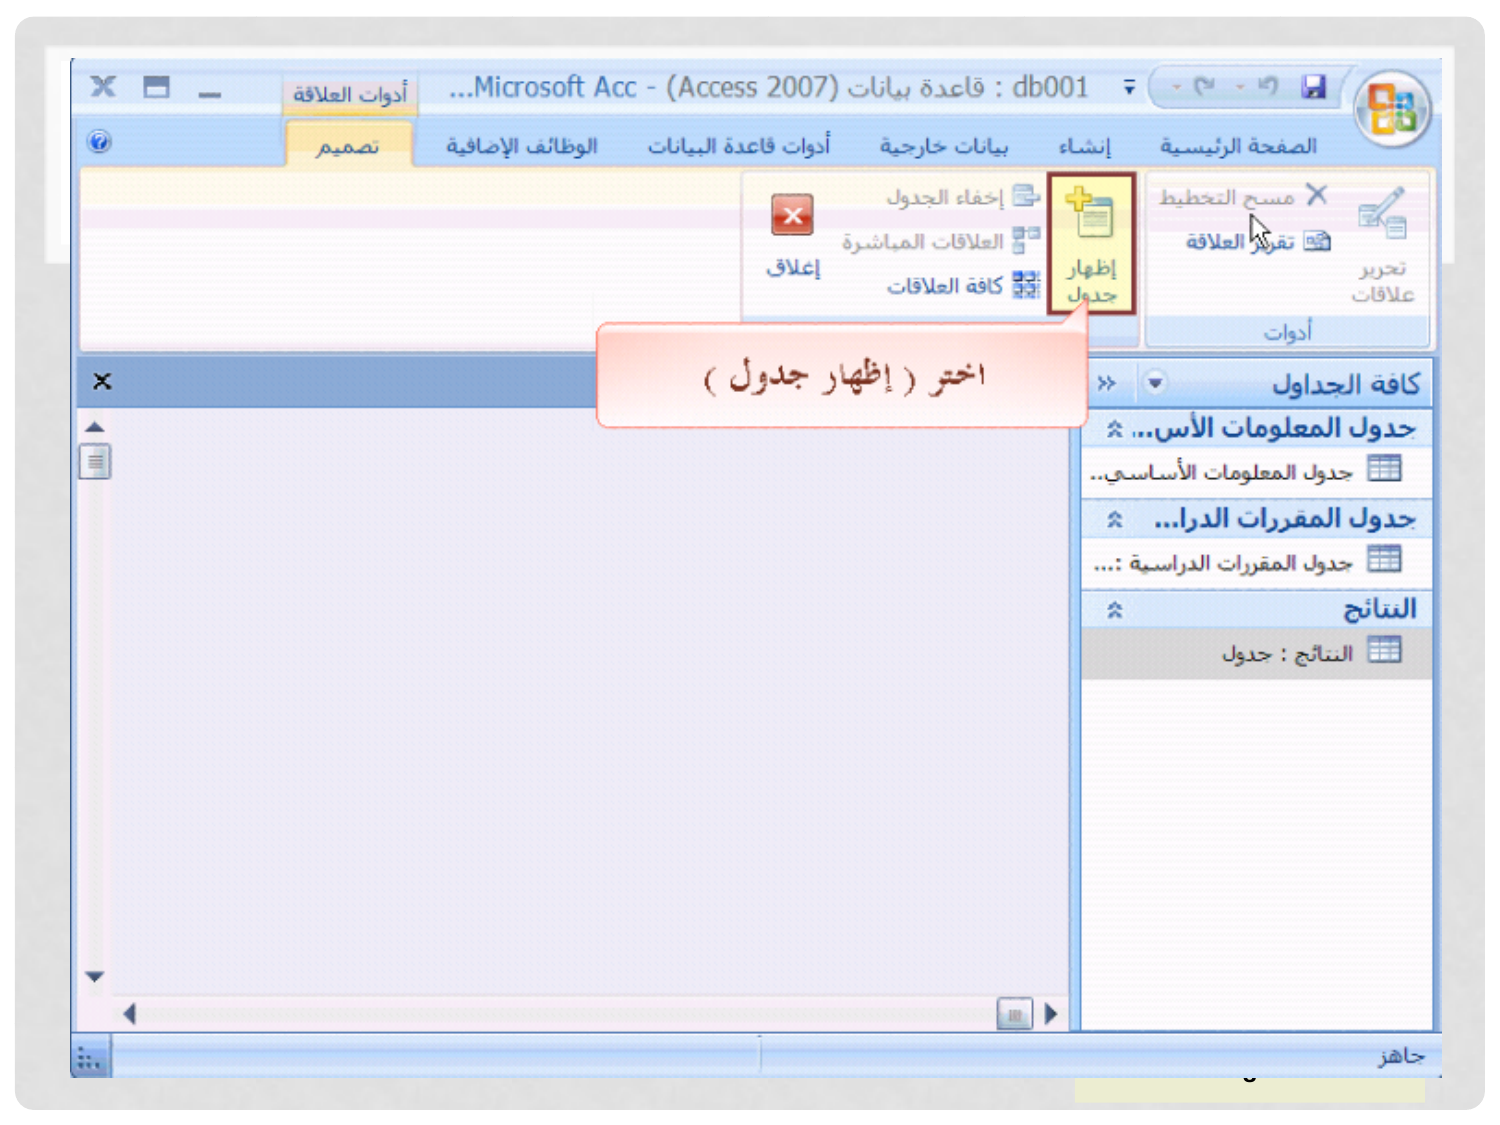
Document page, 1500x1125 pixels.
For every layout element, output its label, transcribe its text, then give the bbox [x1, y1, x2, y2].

picture [70, 58, 1442, 1079]
slide_number 8 [1074, 1079, 1425, 1103]
